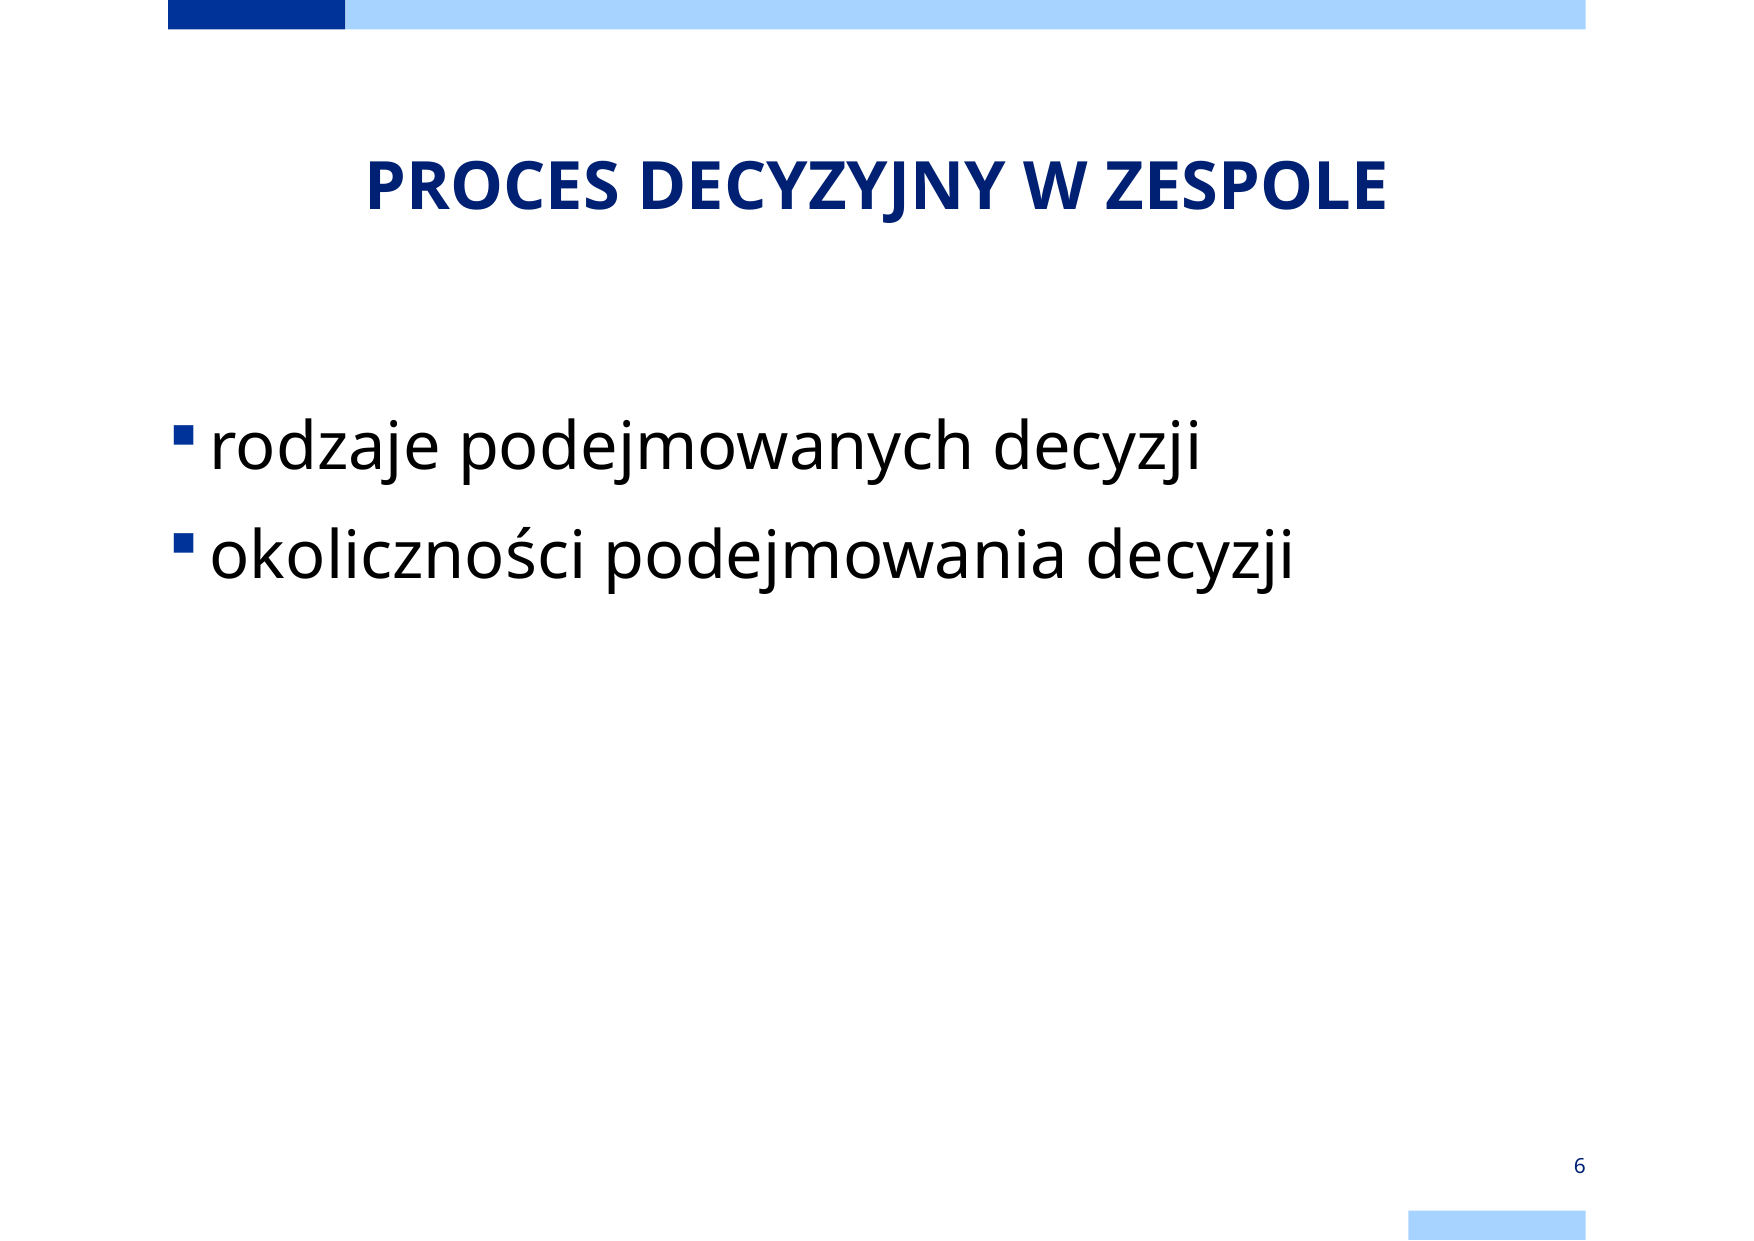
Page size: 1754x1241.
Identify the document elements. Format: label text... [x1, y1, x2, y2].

title PROCES DECYZYJNY W ZESPOLE [168, 147, 1586, 324]
list rodzaje podejmowanych decyzji okoliczności podejmowania decyzji [168, 324, 1586, 1093]
slide_number 6 [1408, 1151, 1586, 1182]
